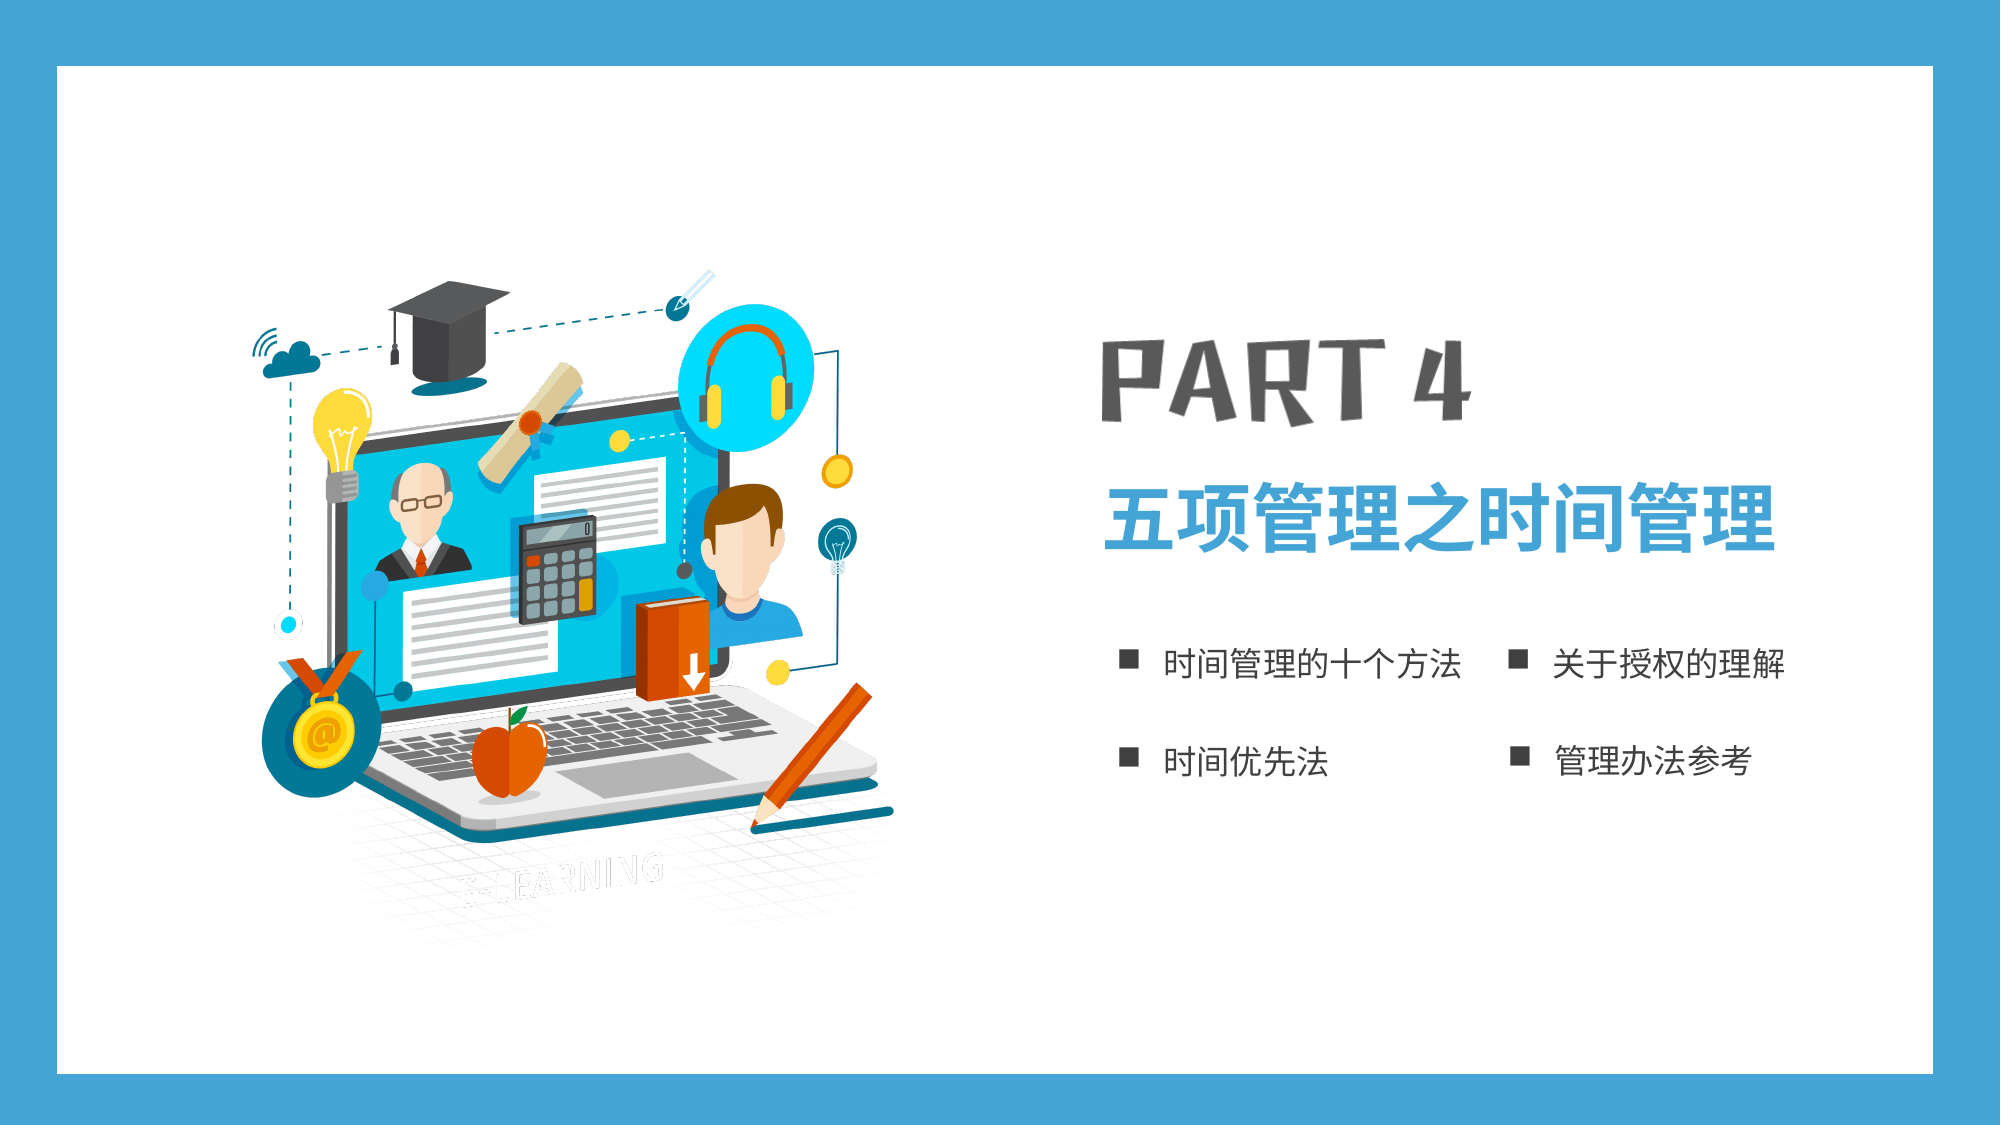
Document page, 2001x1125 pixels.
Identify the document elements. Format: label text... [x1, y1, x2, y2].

text_box 五项管理之时间管理 [1101, 471, 1827, 562]
text_box 管理办法参考 [1492, 710, 1891, 788]
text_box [1101, 613, 1889, 783]
picture [1029, 277, 1542, 518]
picture [230, 253, 943, 974]
